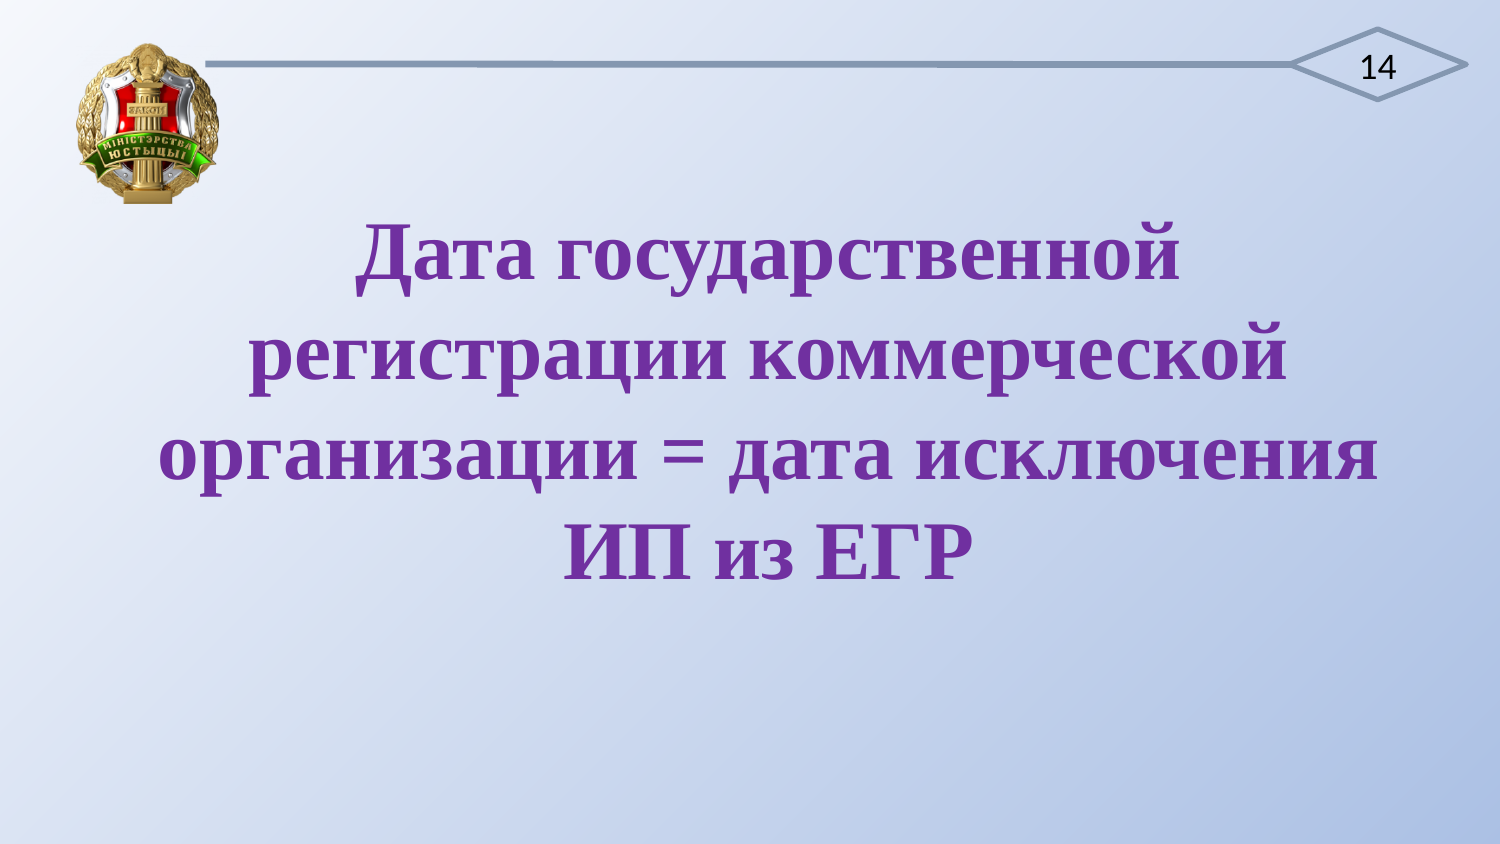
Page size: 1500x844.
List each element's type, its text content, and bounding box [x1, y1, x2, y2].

picture [76, 43, 219, 205]
text_box 14 [1287, 27, 1469, 102]
text_box Дата государственной регистрации коммерческой организации = дата исключения ИП из ЕГР [114, 189, 1424, 704]
